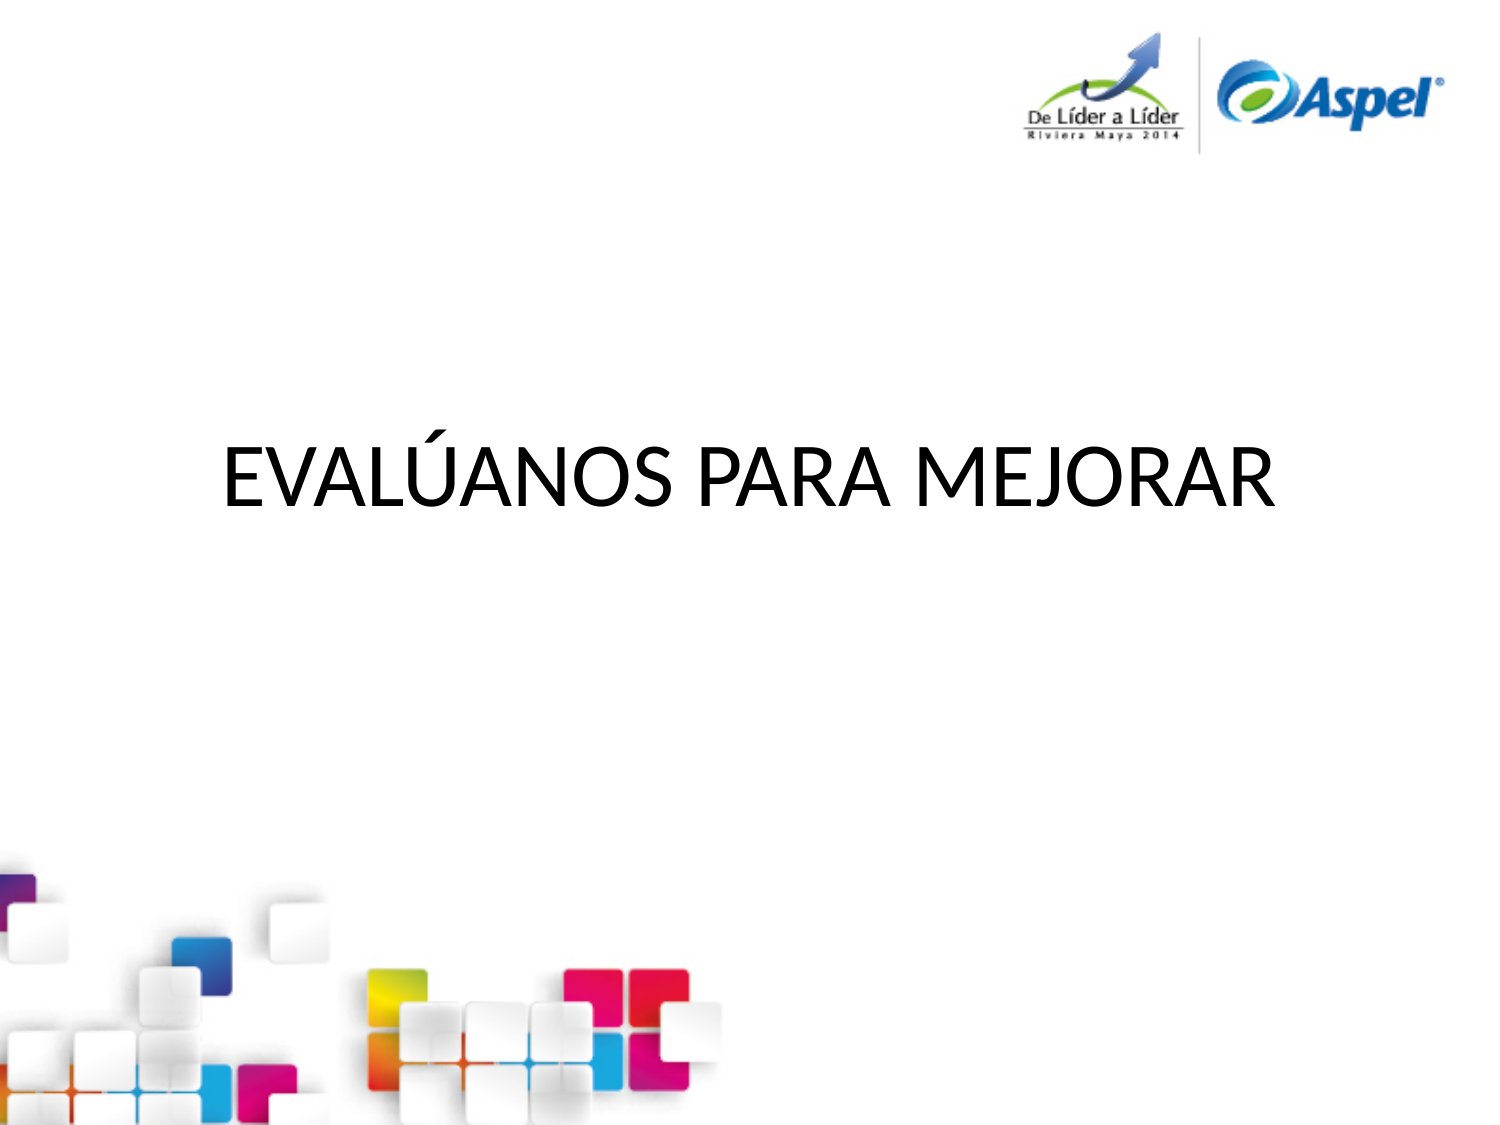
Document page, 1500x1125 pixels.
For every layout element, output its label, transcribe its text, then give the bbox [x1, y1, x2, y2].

title EVALÚANOS PARA MEJORAR [112, 349, 1388, 591]
picture [0, 0, 1500, 1125]
